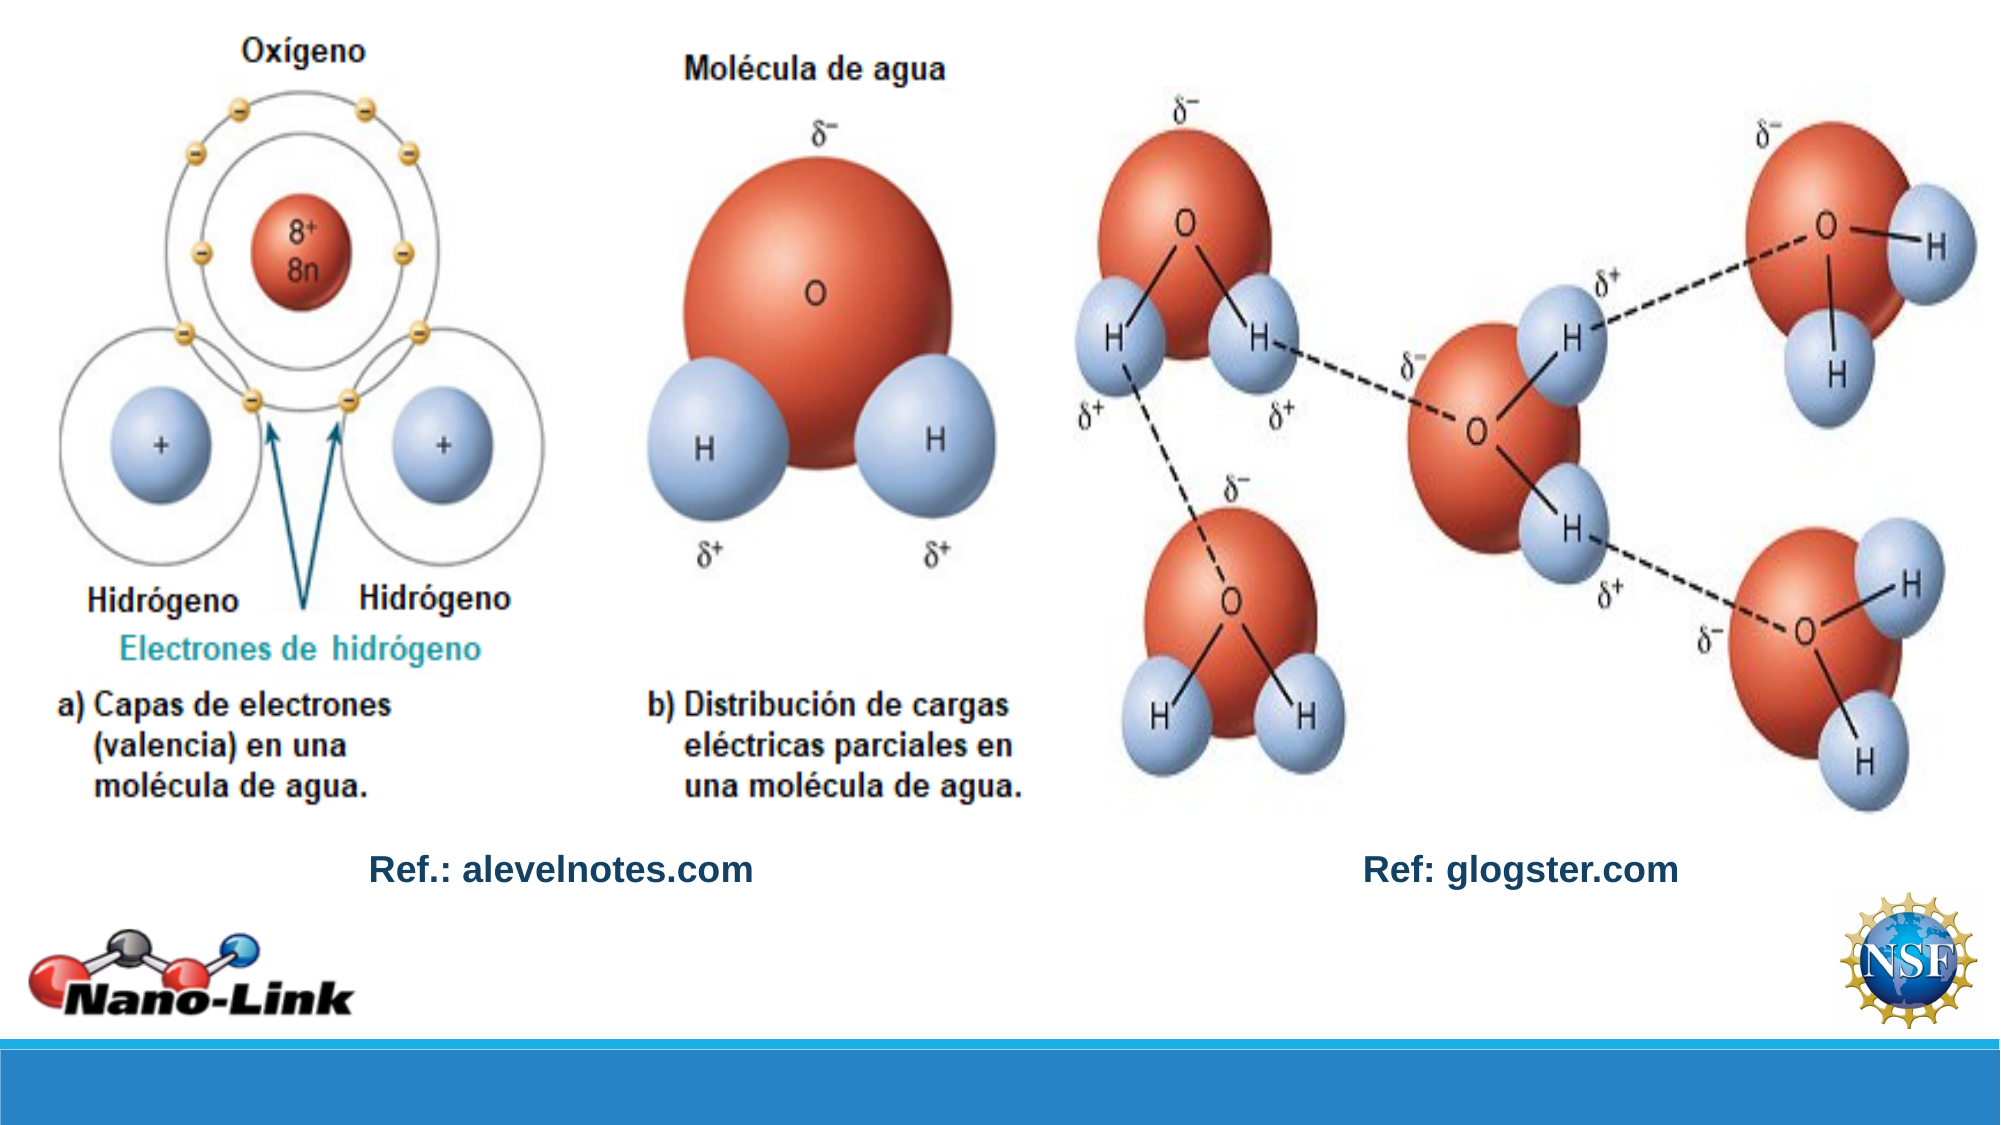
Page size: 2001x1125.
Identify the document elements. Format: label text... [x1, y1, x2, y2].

text_box Ref.: alevelnotes.com [311, 833, 812, 898]
picture [1835, 889, 1981, 1032]
text_box Ref: glogster.com [1311, 833, 1731, 914]
picture [19, 916, 374, 1032]
picture [0, 30, 1981, 818]
